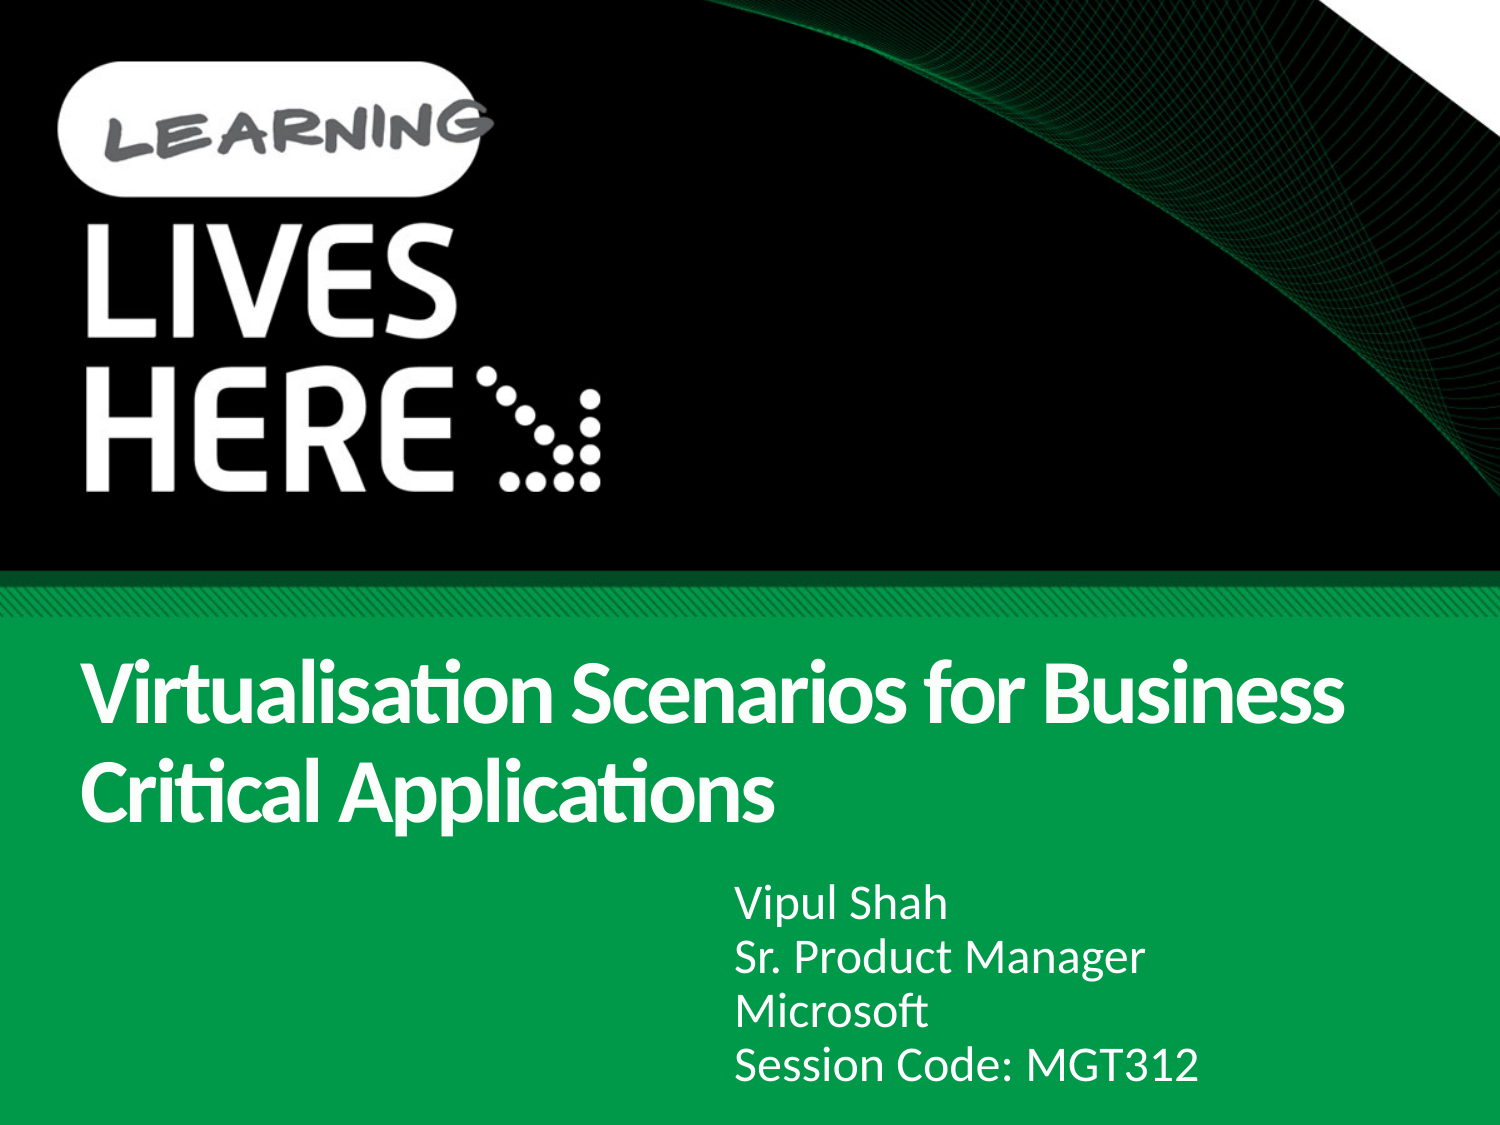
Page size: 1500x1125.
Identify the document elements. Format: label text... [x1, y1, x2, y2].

subtitle Vipul Shah Sr. Product Manager Microsoft Session Code: MGT312 [734, 876, 1360, 952]
picture [0, 0, 1500, 1125]
title Virtualisation Scenarios for Business Critical Applications [80, 644, 1380, 864]
